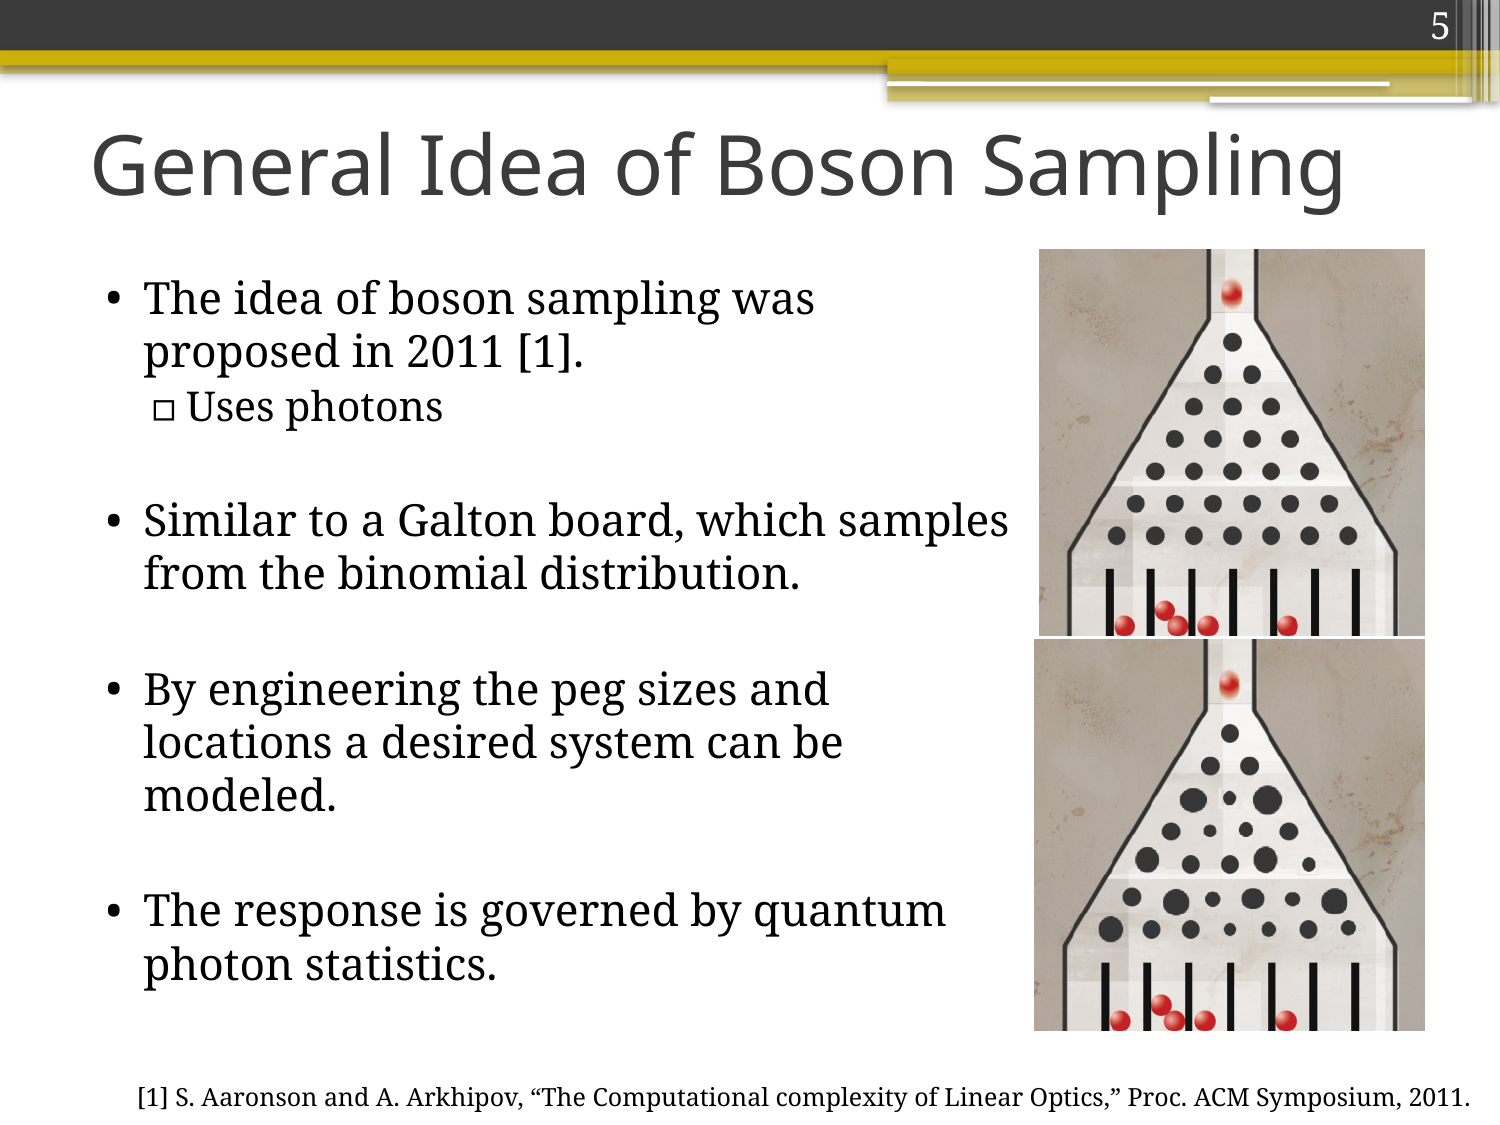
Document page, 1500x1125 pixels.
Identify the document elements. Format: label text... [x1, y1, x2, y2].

text_box [1] S. Aaronson and A. Arkhipov, “The Computational complexity of Linear Optics,” Proc. ACM Symposium, 2011. [37, 1074, 1488, 1119]
title General Idea of Boson Sampling [75, 75, 1425, 250]
slide_number 5 [1341, 0, 1466, 61]
picture [1039, 249, 1426, 636]
picture [1034, 639, 1426, 1031]
list The idea of boson sampling was proposed in 2011 [1]. Uses photons Similar to a Galton board, which samples from the binomial distribution. By engineering the peg sizes and locations a desired system can be modeled. The response is governed by quantum photon statistics. [75, 262, 1033, 1000]
